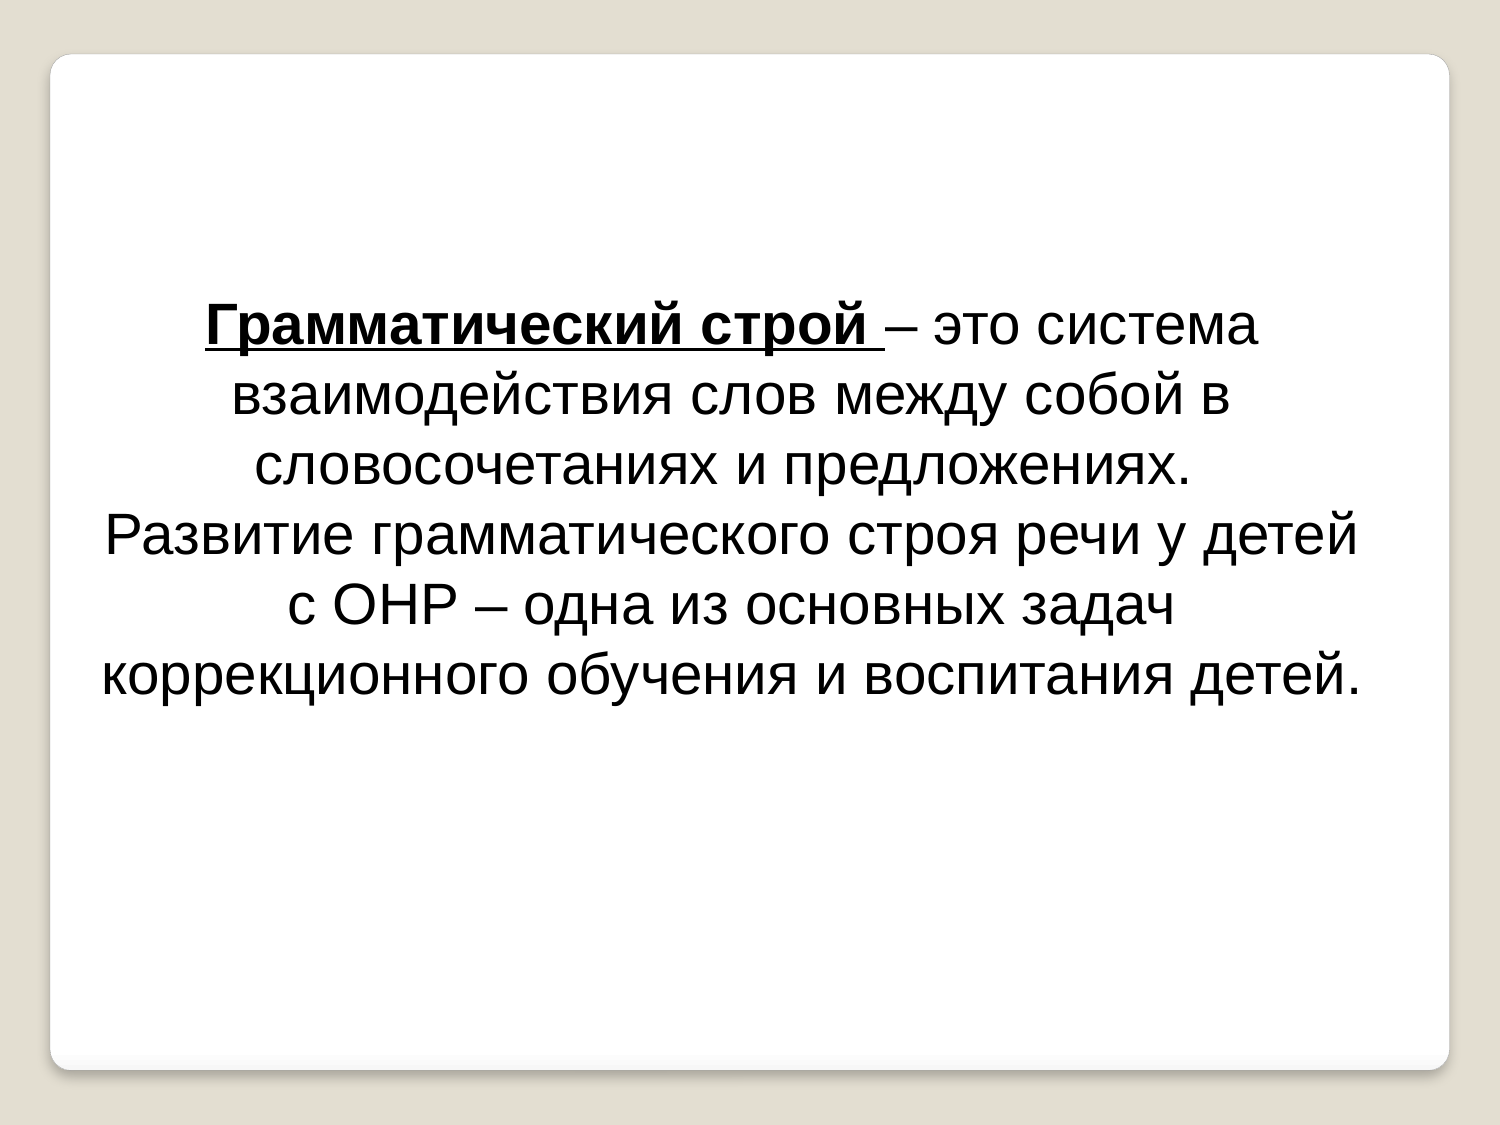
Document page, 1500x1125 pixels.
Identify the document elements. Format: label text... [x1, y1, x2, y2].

text_box Грамматический строй – это система взаимодействия слов между собой в словосочетаниях и предложениях. Развитие грамматического строя речи у детей с ОНР – одна из основных задач коррекционного обучения и воспитания детей. [76, 278, 1388, 784]
